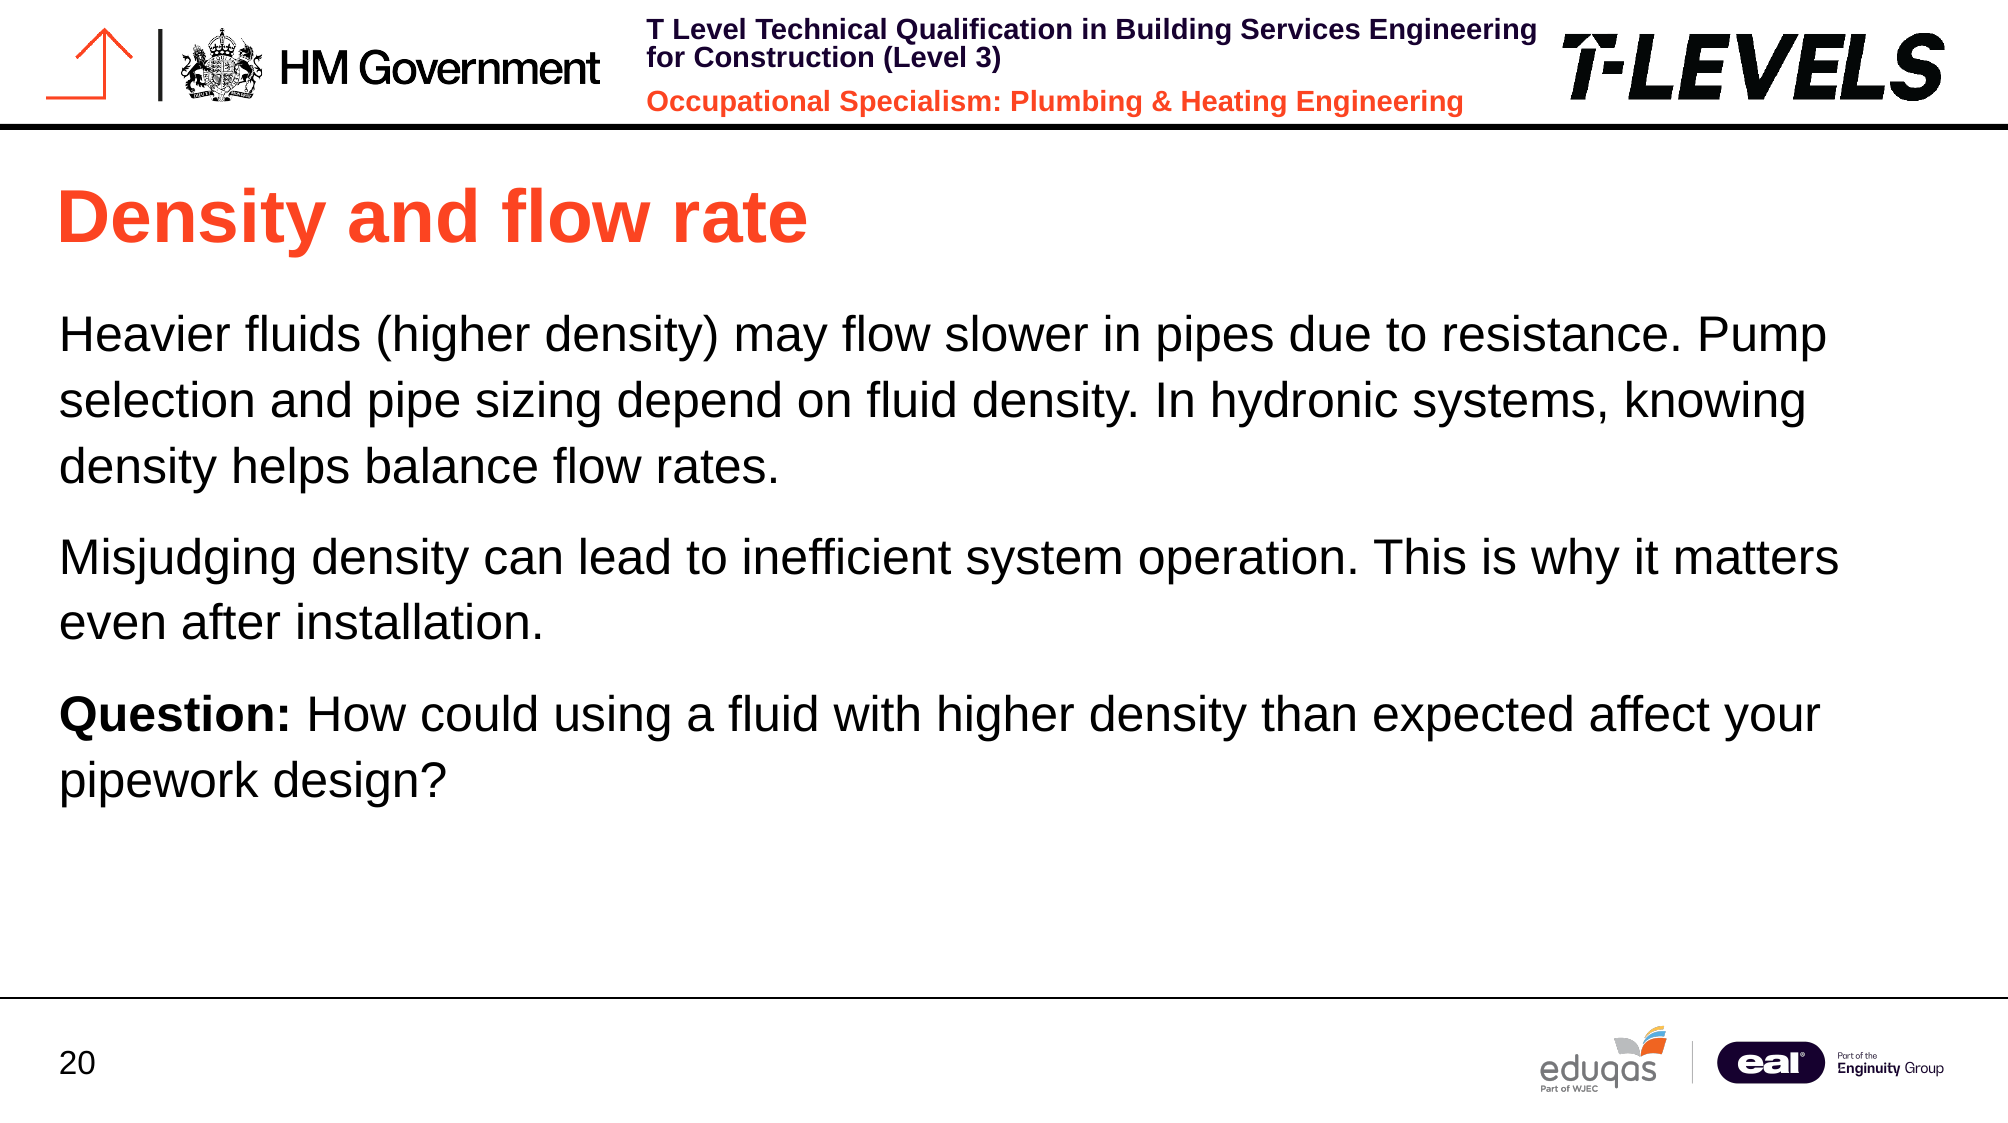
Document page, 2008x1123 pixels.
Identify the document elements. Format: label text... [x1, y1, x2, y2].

picture [158, 28, 600, 102]
picture [41, 27, 139, 100]
list Heavier fluids (higher density) may flow slower in pipes due to resistance. Pump selection and pipe sizing depend on fluid density. In hydronic systems, knowing density helps balance flow rates. Misjudging density can lead to inefficient system operation. This is why it matters even after installation. Question: How could using a fluid with higher density than expected affect your pipework design? [59, 295, 1949, 975]
picture [1543, 25, 1964, 108]
title Density and flow rate [41, 111, 1949, 314]
picture [1535, 1021, 1949, 1097]
